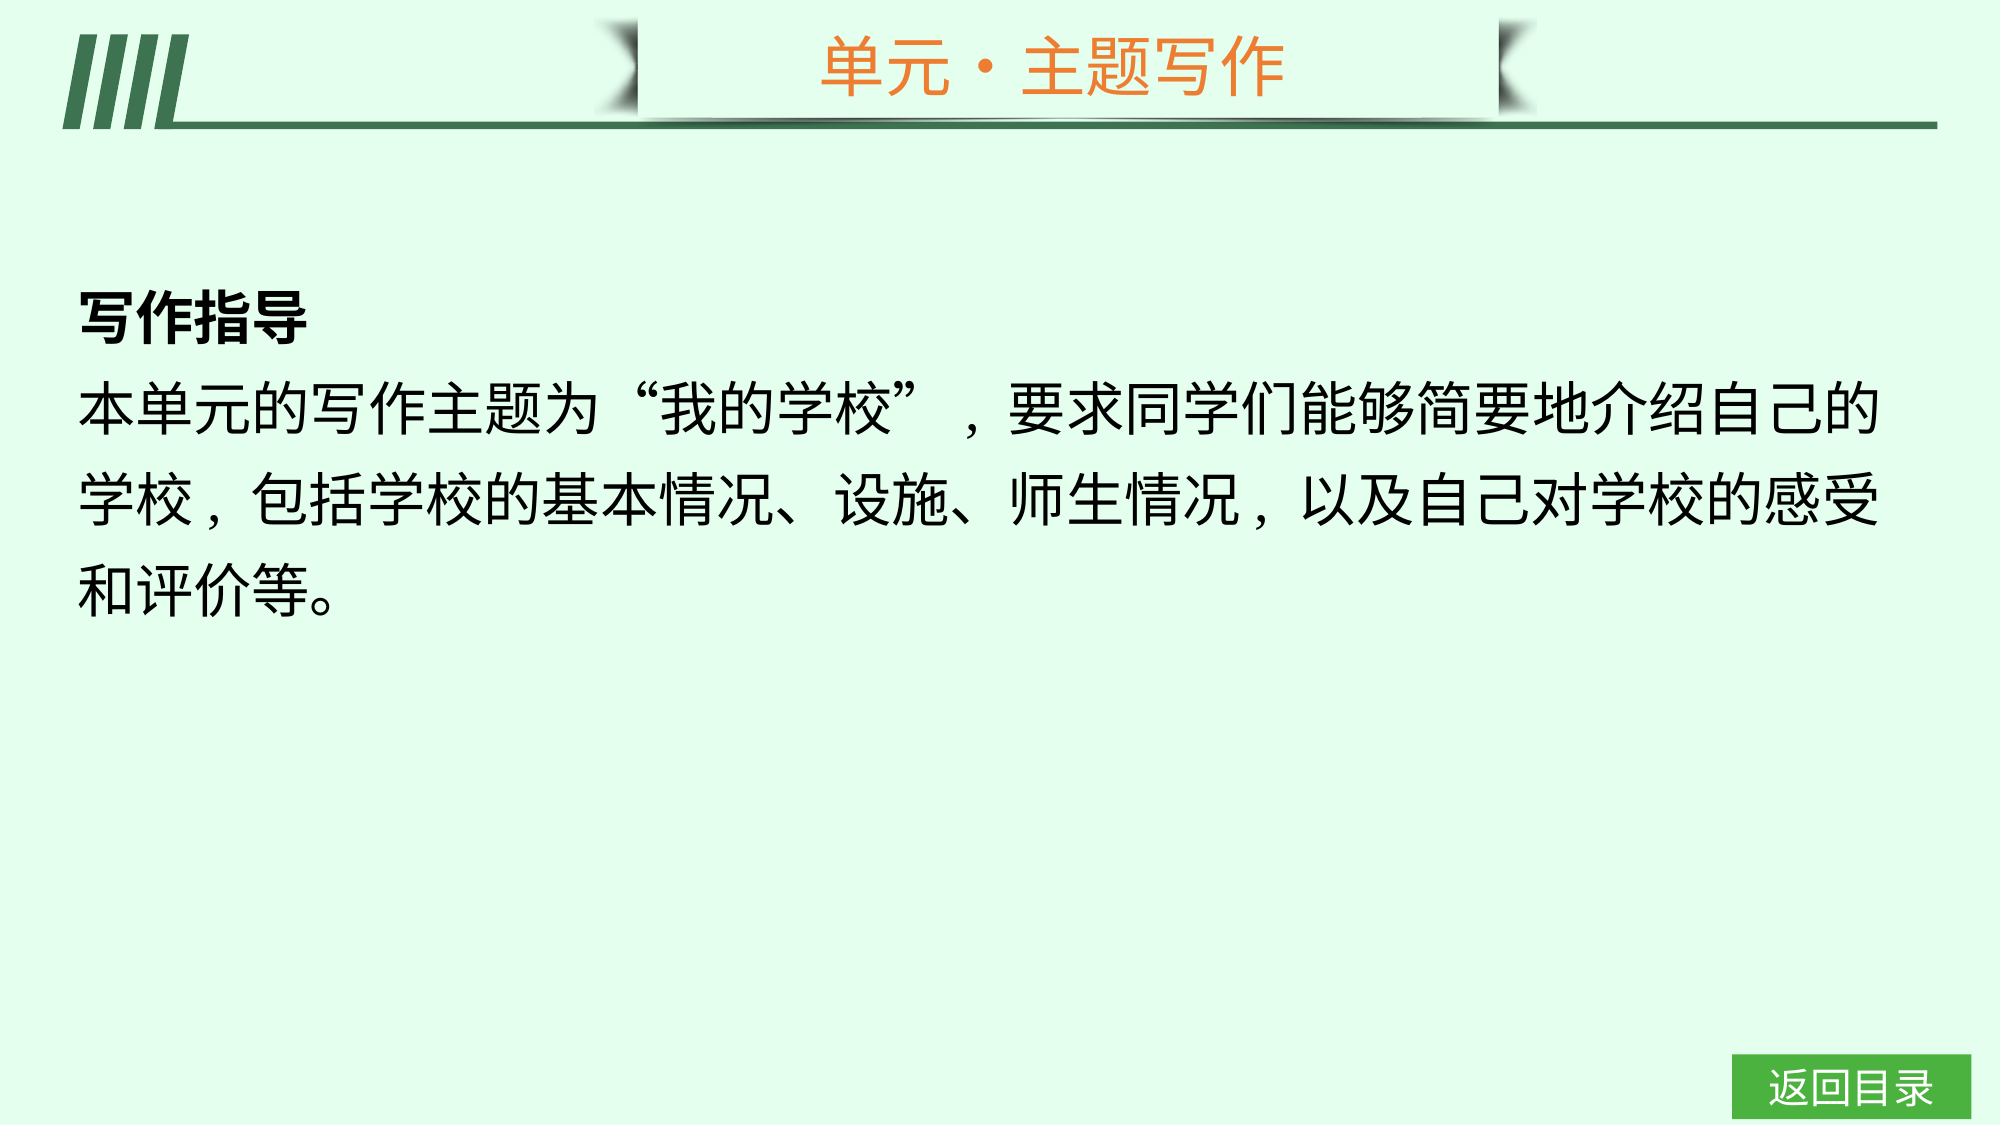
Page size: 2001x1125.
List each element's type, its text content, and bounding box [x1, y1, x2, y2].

text_box 写作指导 本单元的写作主题为“我的学校”, 要求同学们能够简要地介绍自己的学校, 包括学校的基本情况、设施、师生情况, 以及自己对学校的感受和评价等。 [62, 252, 1938, 632]
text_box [62, 34, 1938, 130]
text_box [594, 16, 1537, 127]
